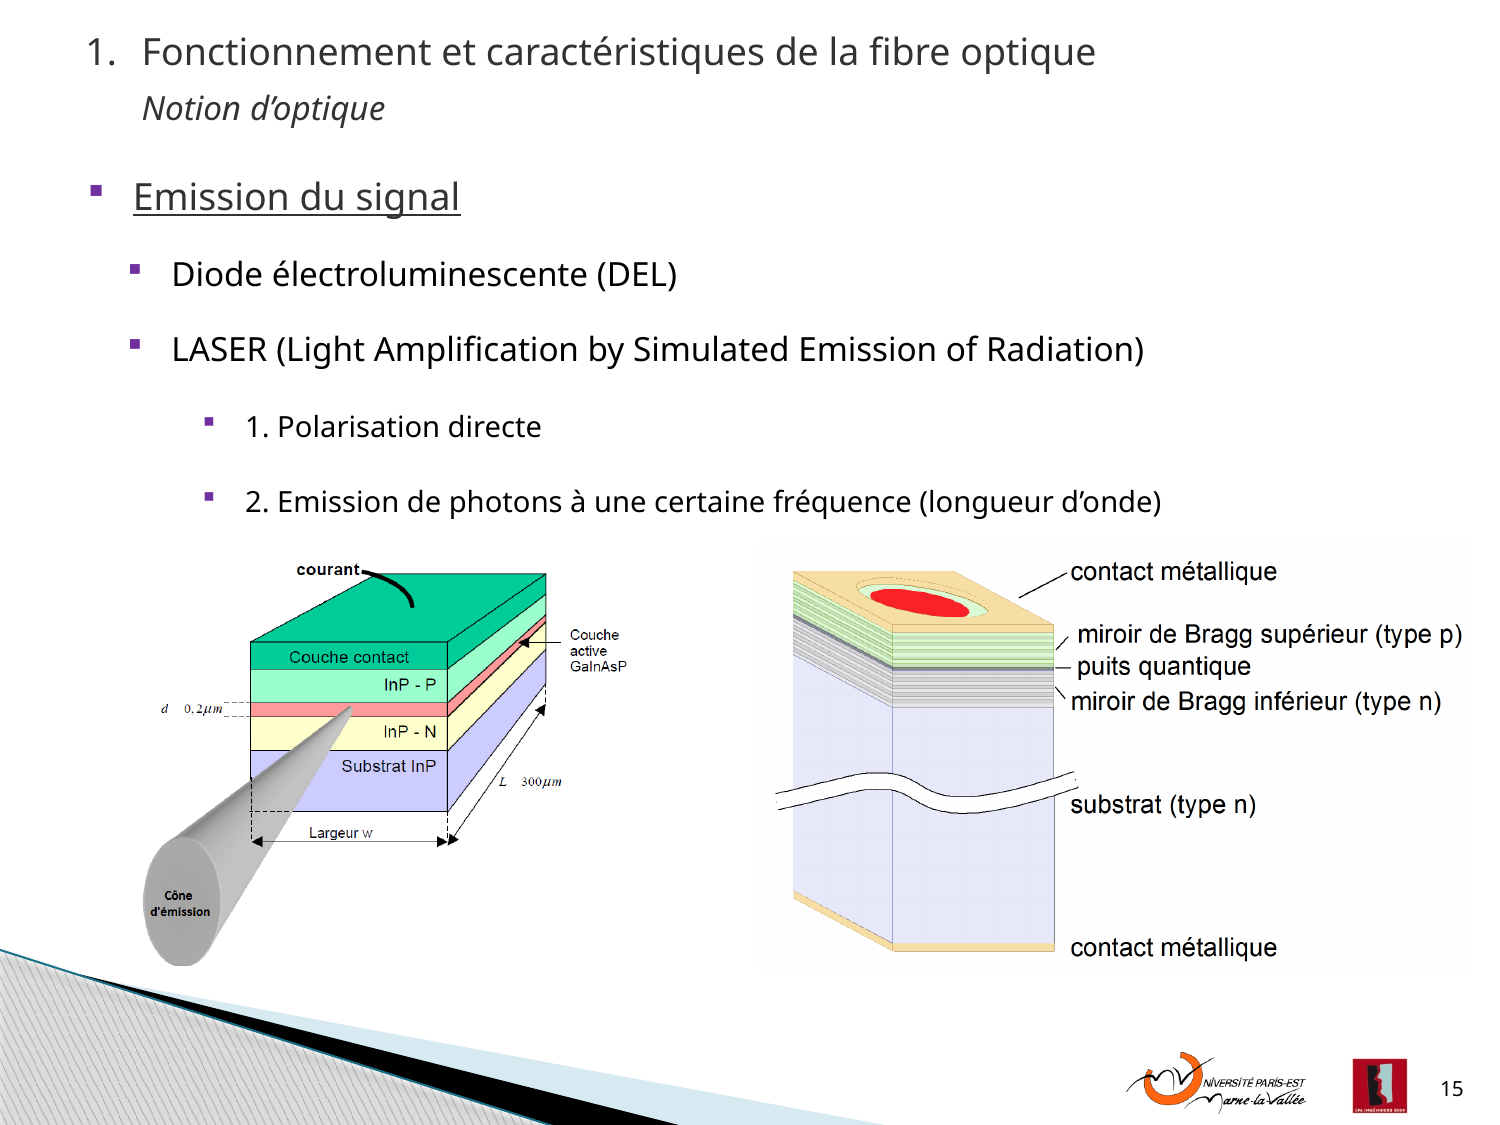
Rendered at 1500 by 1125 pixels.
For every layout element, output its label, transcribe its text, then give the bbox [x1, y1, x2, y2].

slide_number 15 [1418, 1051, 1479, 1112]
picture [756, 538, 1469, 972]
text_box Emission du signal Diode électroluminescente (DEL) LASER (Light Amplification by Simulated Emission of Radiation) 1. Polarisation directe 2. Emission de photons à une certaine fréquence (longueur d’onde) [72, 160, 1442, 1021]
picture [1351, 1057, 1408, 1114]
picture [1126, 1052, 1306, 1114]
picture [138, 562, 630, 966]
text_box Fonctionnement et caractéristiques de la fibre optique Notion d’optique [70, 11, 1425, 137]
